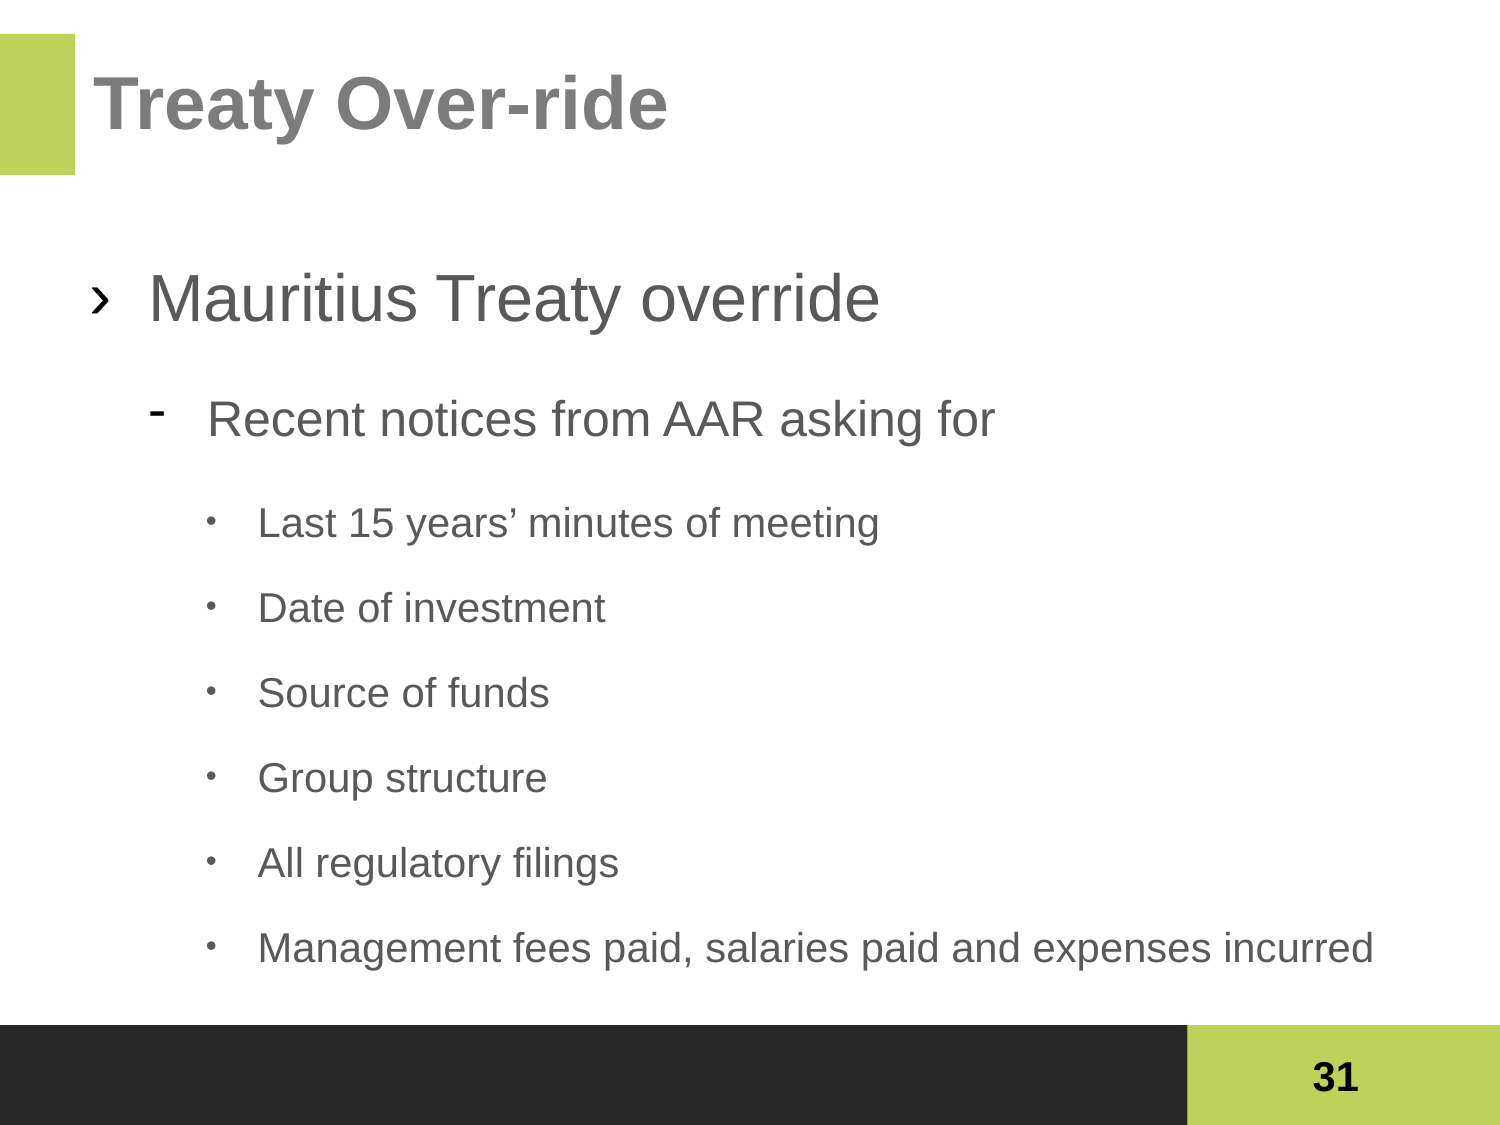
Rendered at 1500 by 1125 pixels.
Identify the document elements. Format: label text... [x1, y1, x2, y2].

title Treaty Over-ride [0, 33, 1500, 175]
text_box Mauritius Treaty override Recent notices from AAR asking for Last 15 years’ minutes of meeting Date of investment Source of funds Group structure All regulatory filings Management fees paid, salaries paid and expenses incurred [74, 231, 1414, 974]
